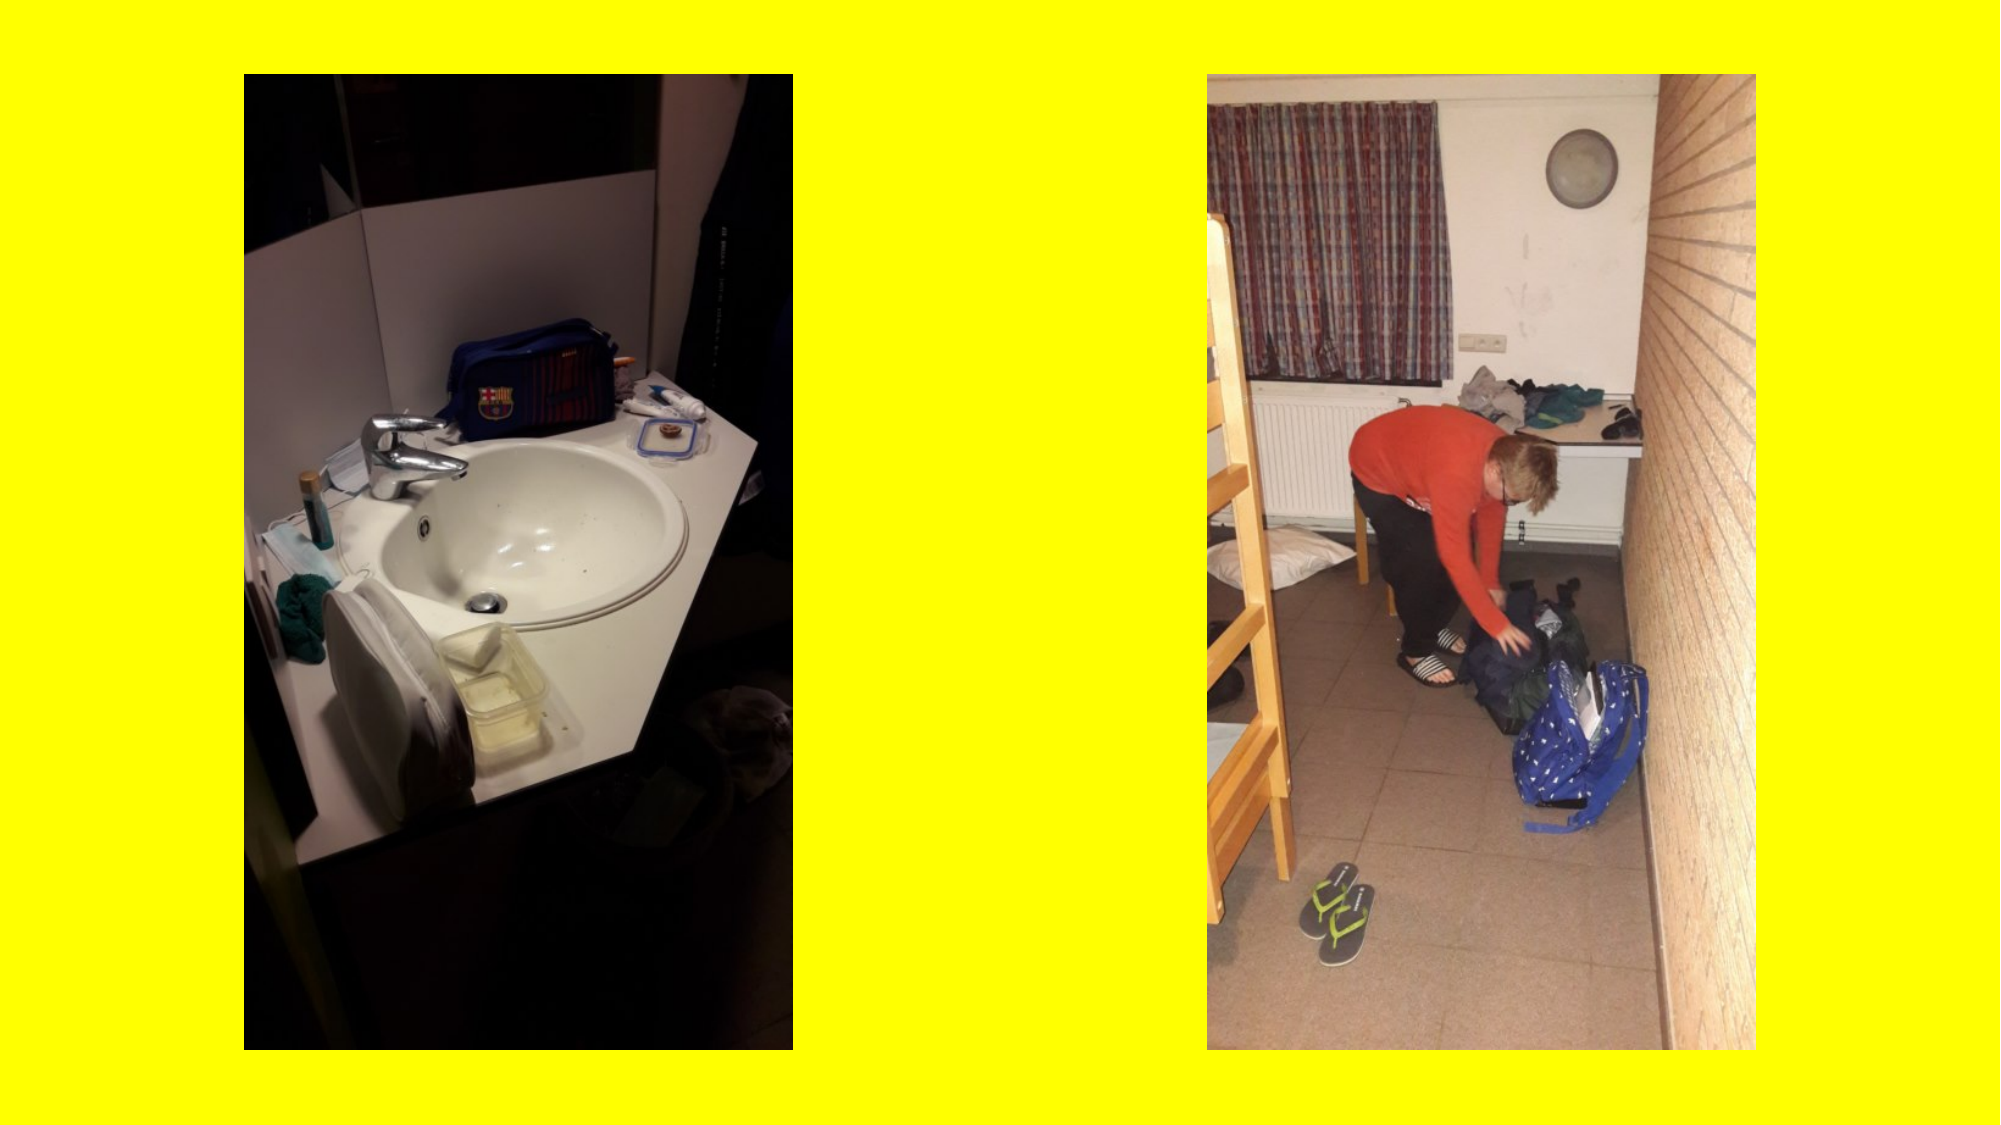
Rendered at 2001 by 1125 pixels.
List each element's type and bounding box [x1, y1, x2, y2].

picture [244, 74, 793, 1050]
picture [1206, 74, 1756, 1050]
